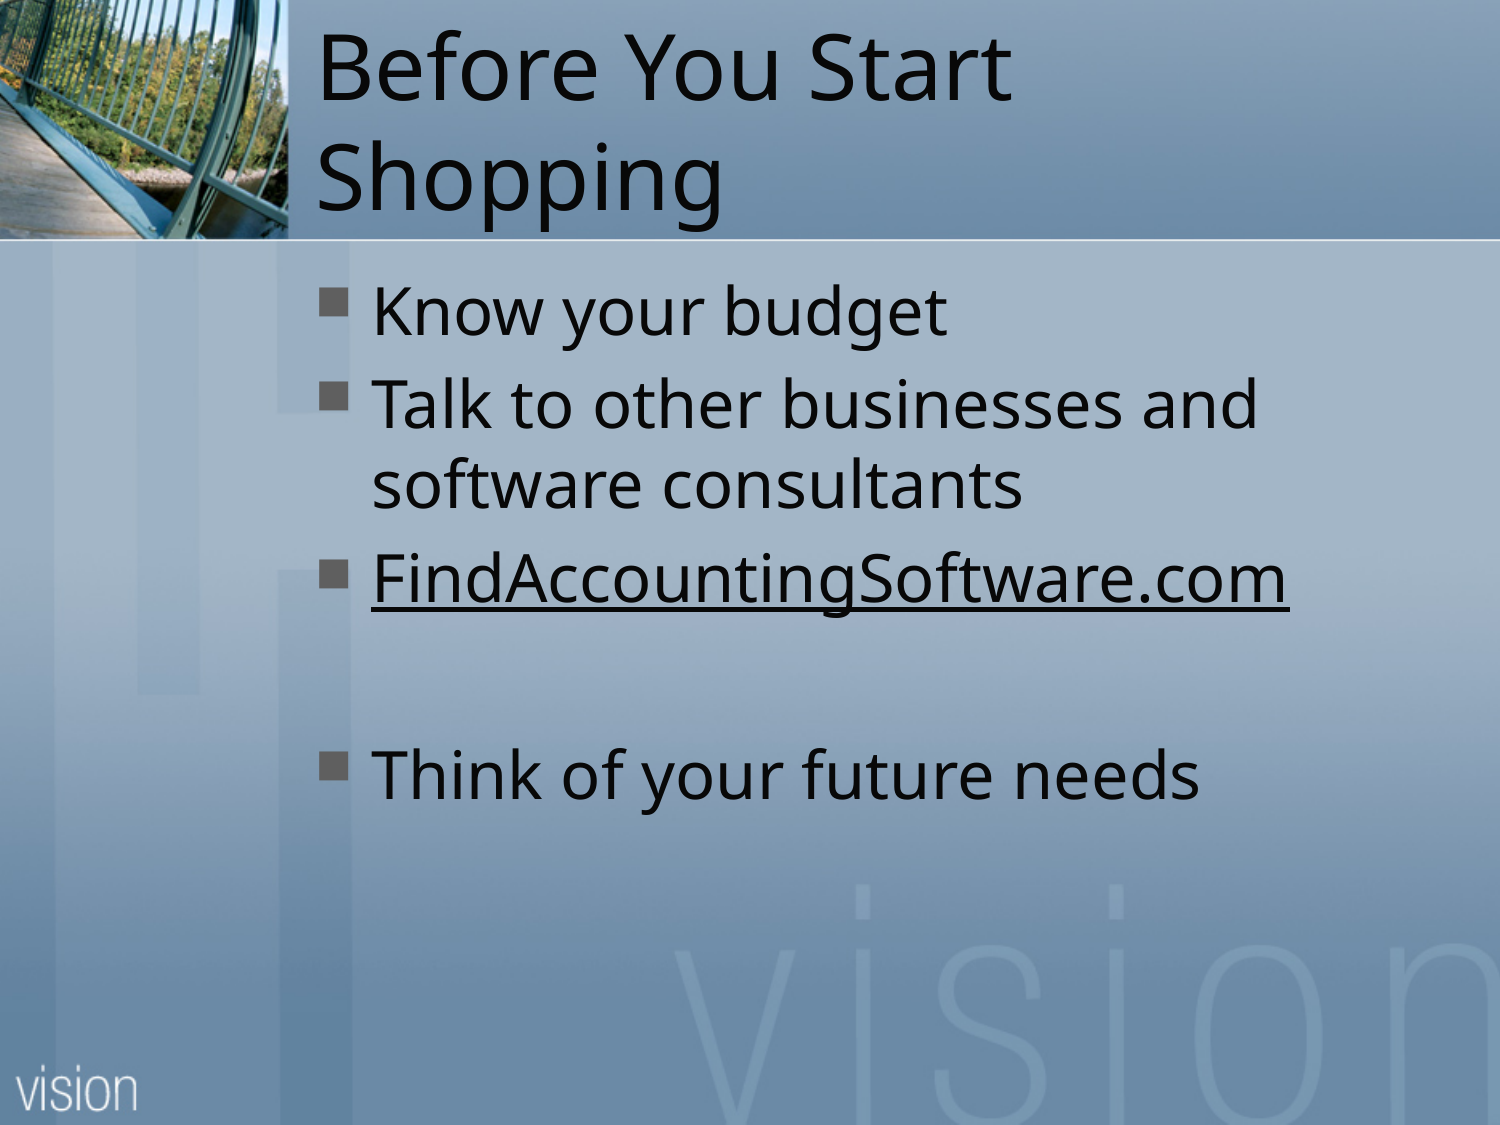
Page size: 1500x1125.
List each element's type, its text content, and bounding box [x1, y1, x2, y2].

title Before You Start Shopping [299, 30, 1462, 207]
picture [0, 0, 1500, 1125]
list Know your budget Talk to other businesses and software consultants FindAccountingSoftware.com Think of your future needs [299, 261, 1462, 1095]
